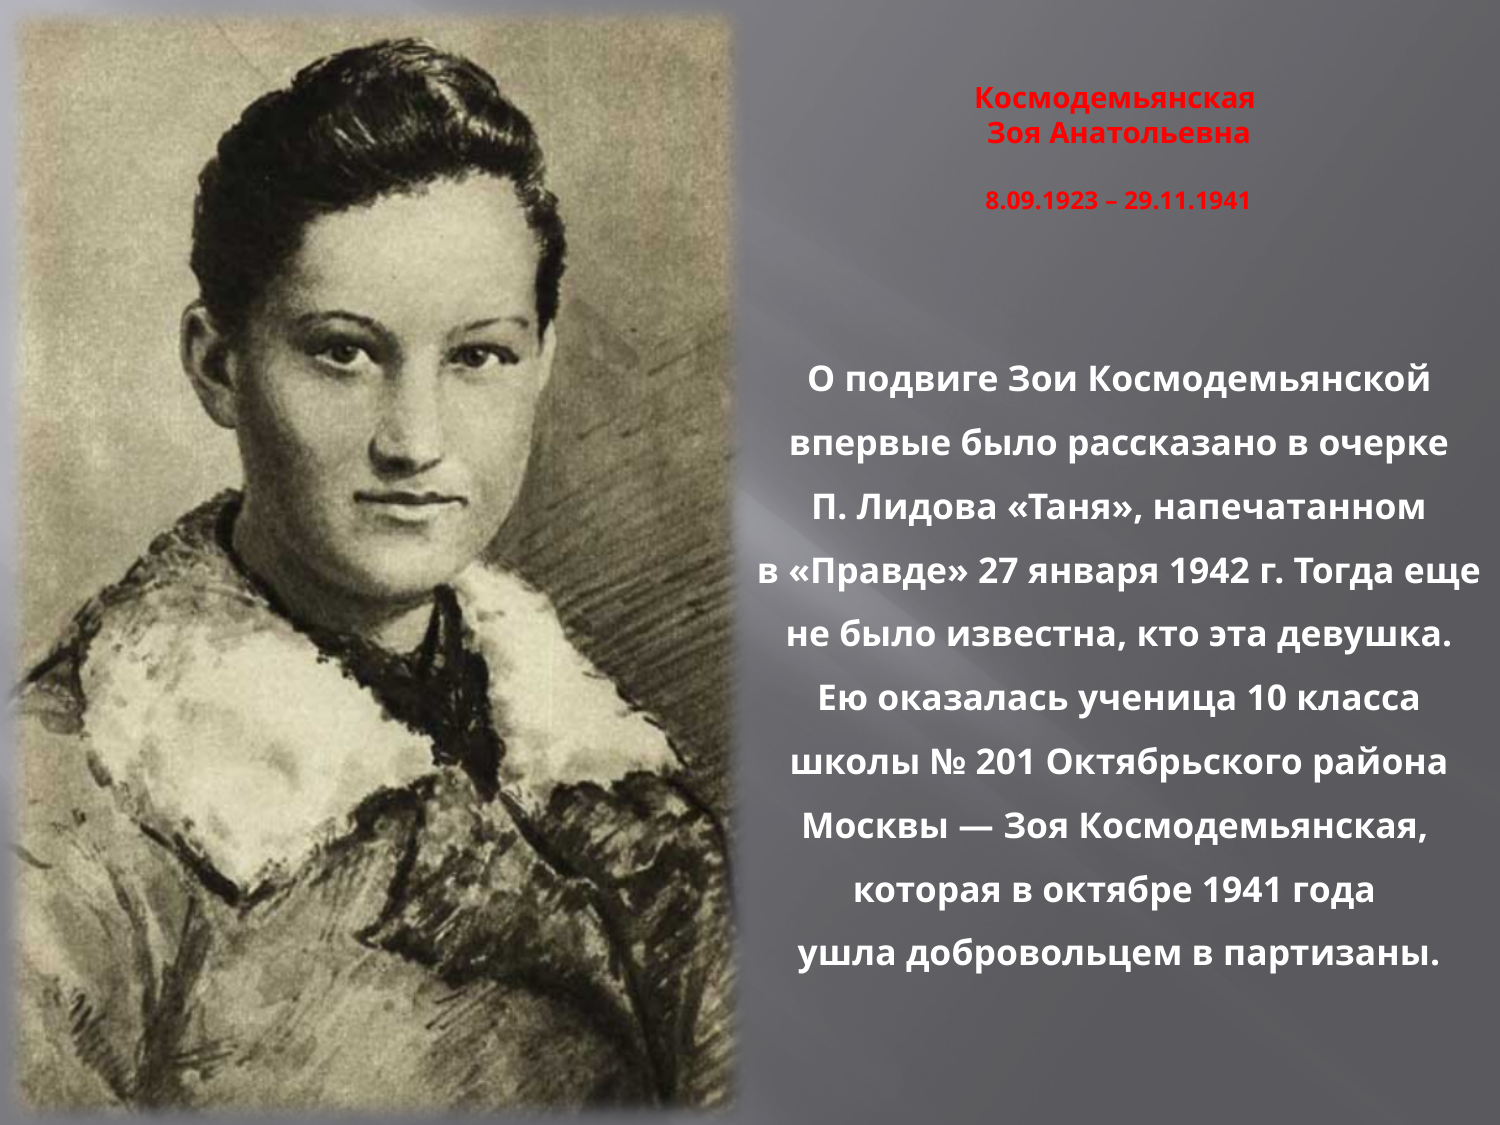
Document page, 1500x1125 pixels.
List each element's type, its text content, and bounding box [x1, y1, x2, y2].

title Космодемьянская Зоя Анатольевна 8.09.1923 – 29.11.1941 [793, 70, 1500, 223]
text_box О подвиге Зои Космодемьянской впервые было рассказано в очерке П. Лидова «Таня», напечатанном в «Правде» 27 января 1942 г. Тогда еще не было известна, кто эта девушка. Ею оказалась ученица 10 класса школы № 201 Октябрьского района Москвы — Зоя Космодемьянская, которая в октябре 1941 года ушла добровольцем в партизаны. [793, 327, 1500, 1044]
picture [0, 0, 751, 1125]
